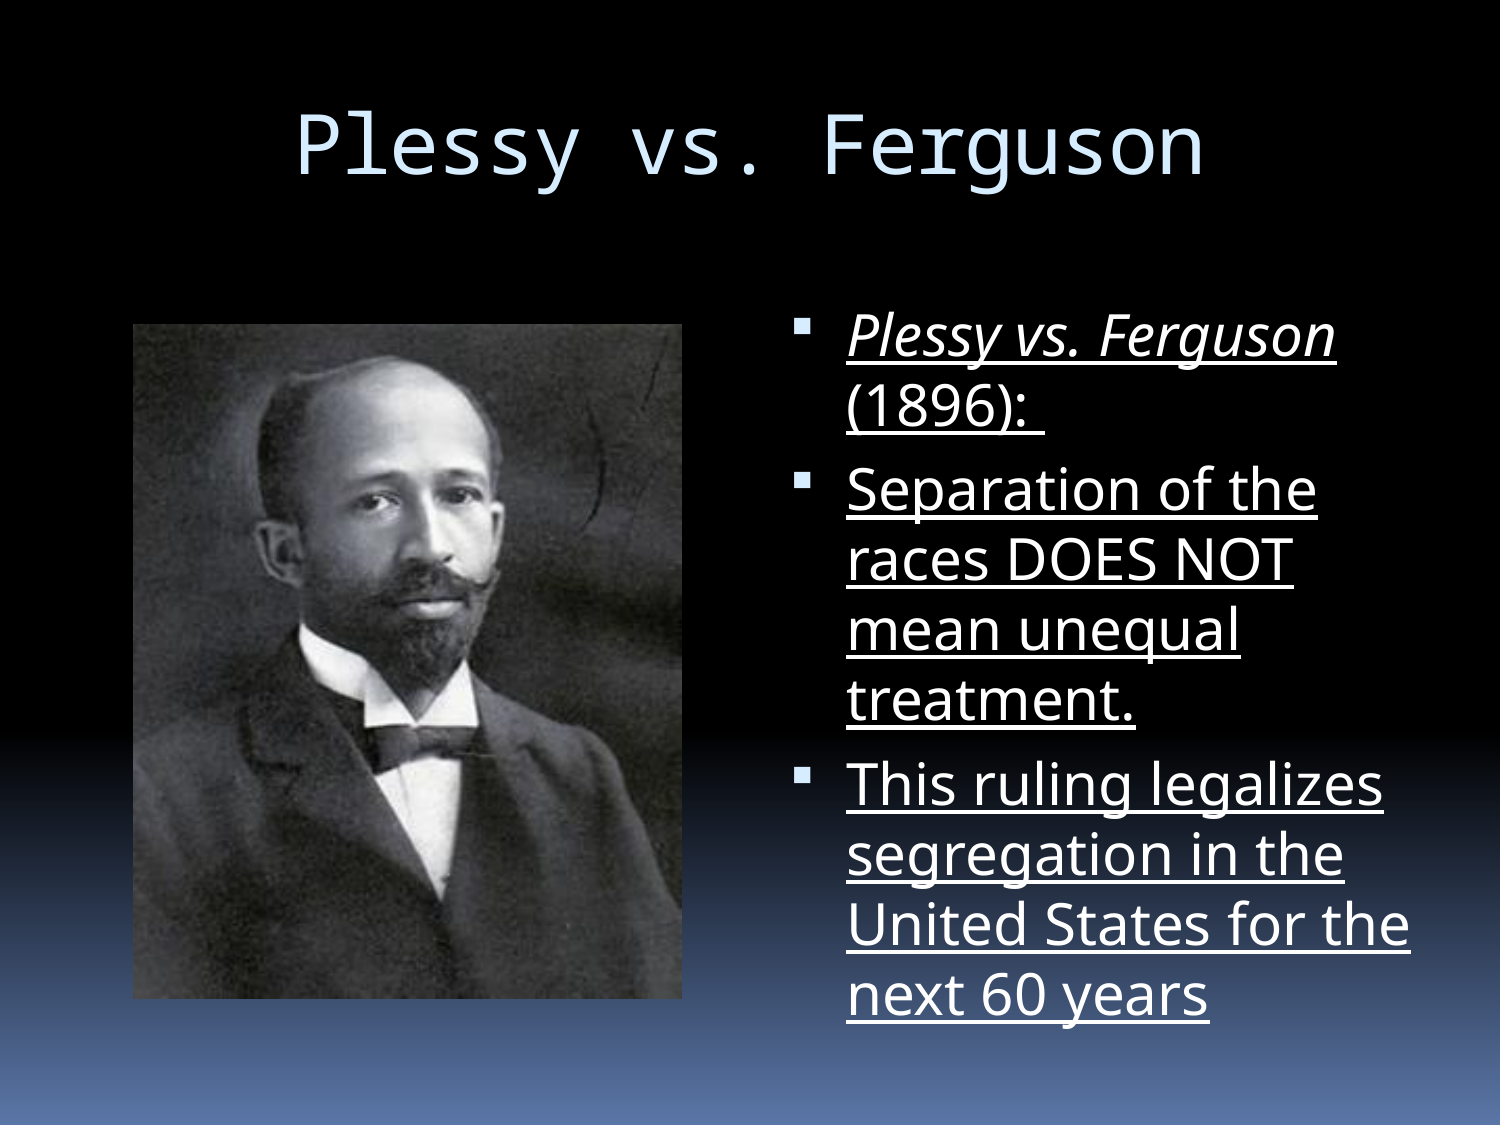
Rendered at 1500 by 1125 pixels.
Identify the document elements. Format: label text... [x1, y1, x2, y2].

title Plessy vs. Ferguson [75, 83, 1425, 234]
list Plessy vs. Ferguson (1896): Separation of the races DOES NOT mean unequal treatment. This ruling legalizes segregation in the United States for the next 60 years [763, 290, 1427, 1033]
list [133, 323, 682, 1000]
